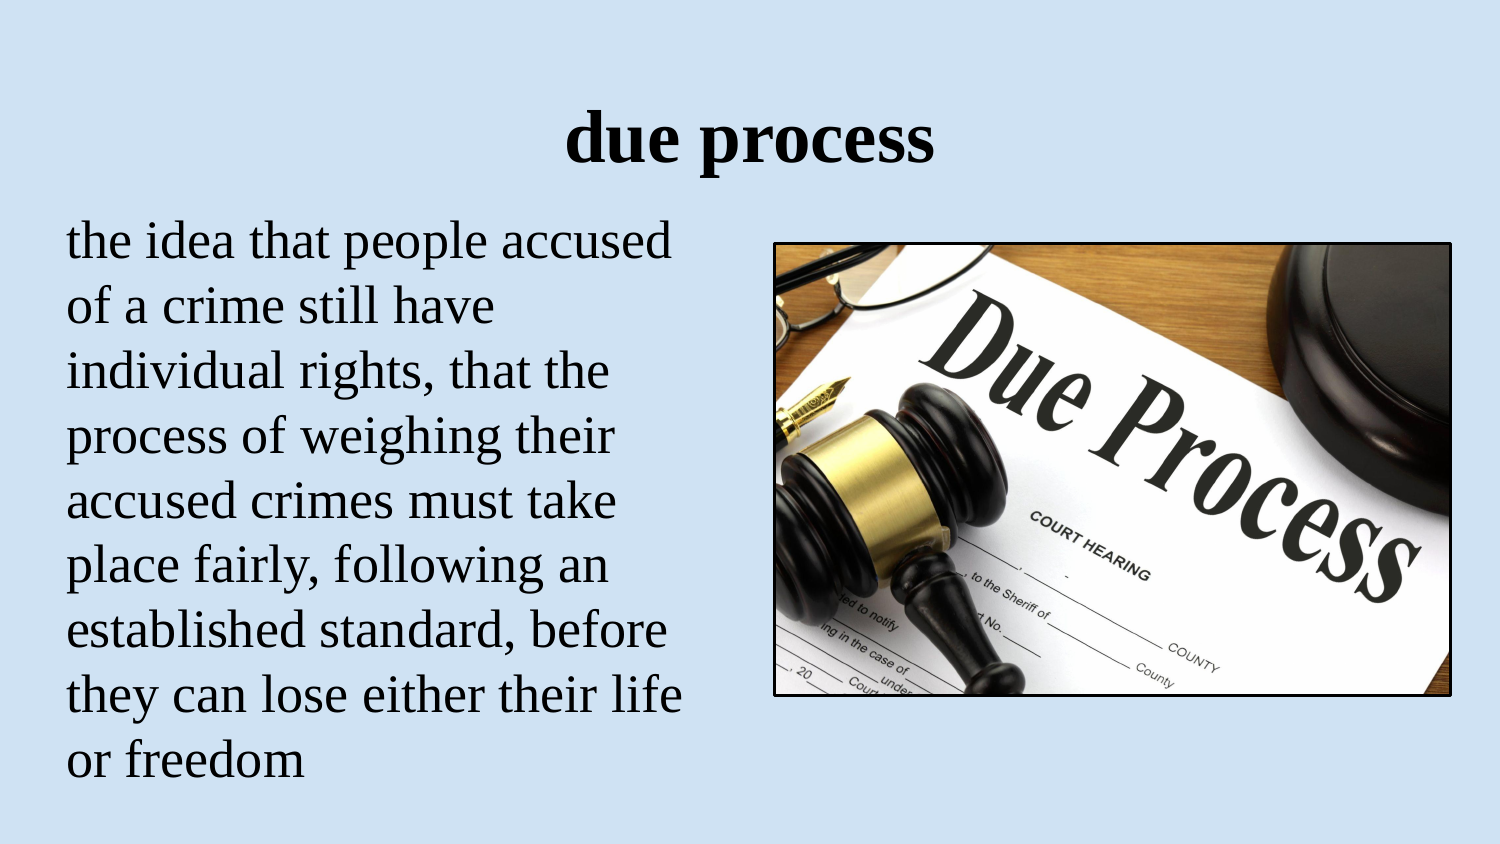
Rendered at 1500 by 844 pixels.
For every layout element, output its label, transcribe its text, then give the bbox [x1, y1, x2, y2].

title due process [51, 72, 1449, 167]
list the idea that people accused of a crime still have individual rights, that the process of weighing their accused crimes must take place fairly, following an established standard, before they can lose either their life or freedom [51, 189, 708, 750]
picture [775, 244, 1450, 694]
